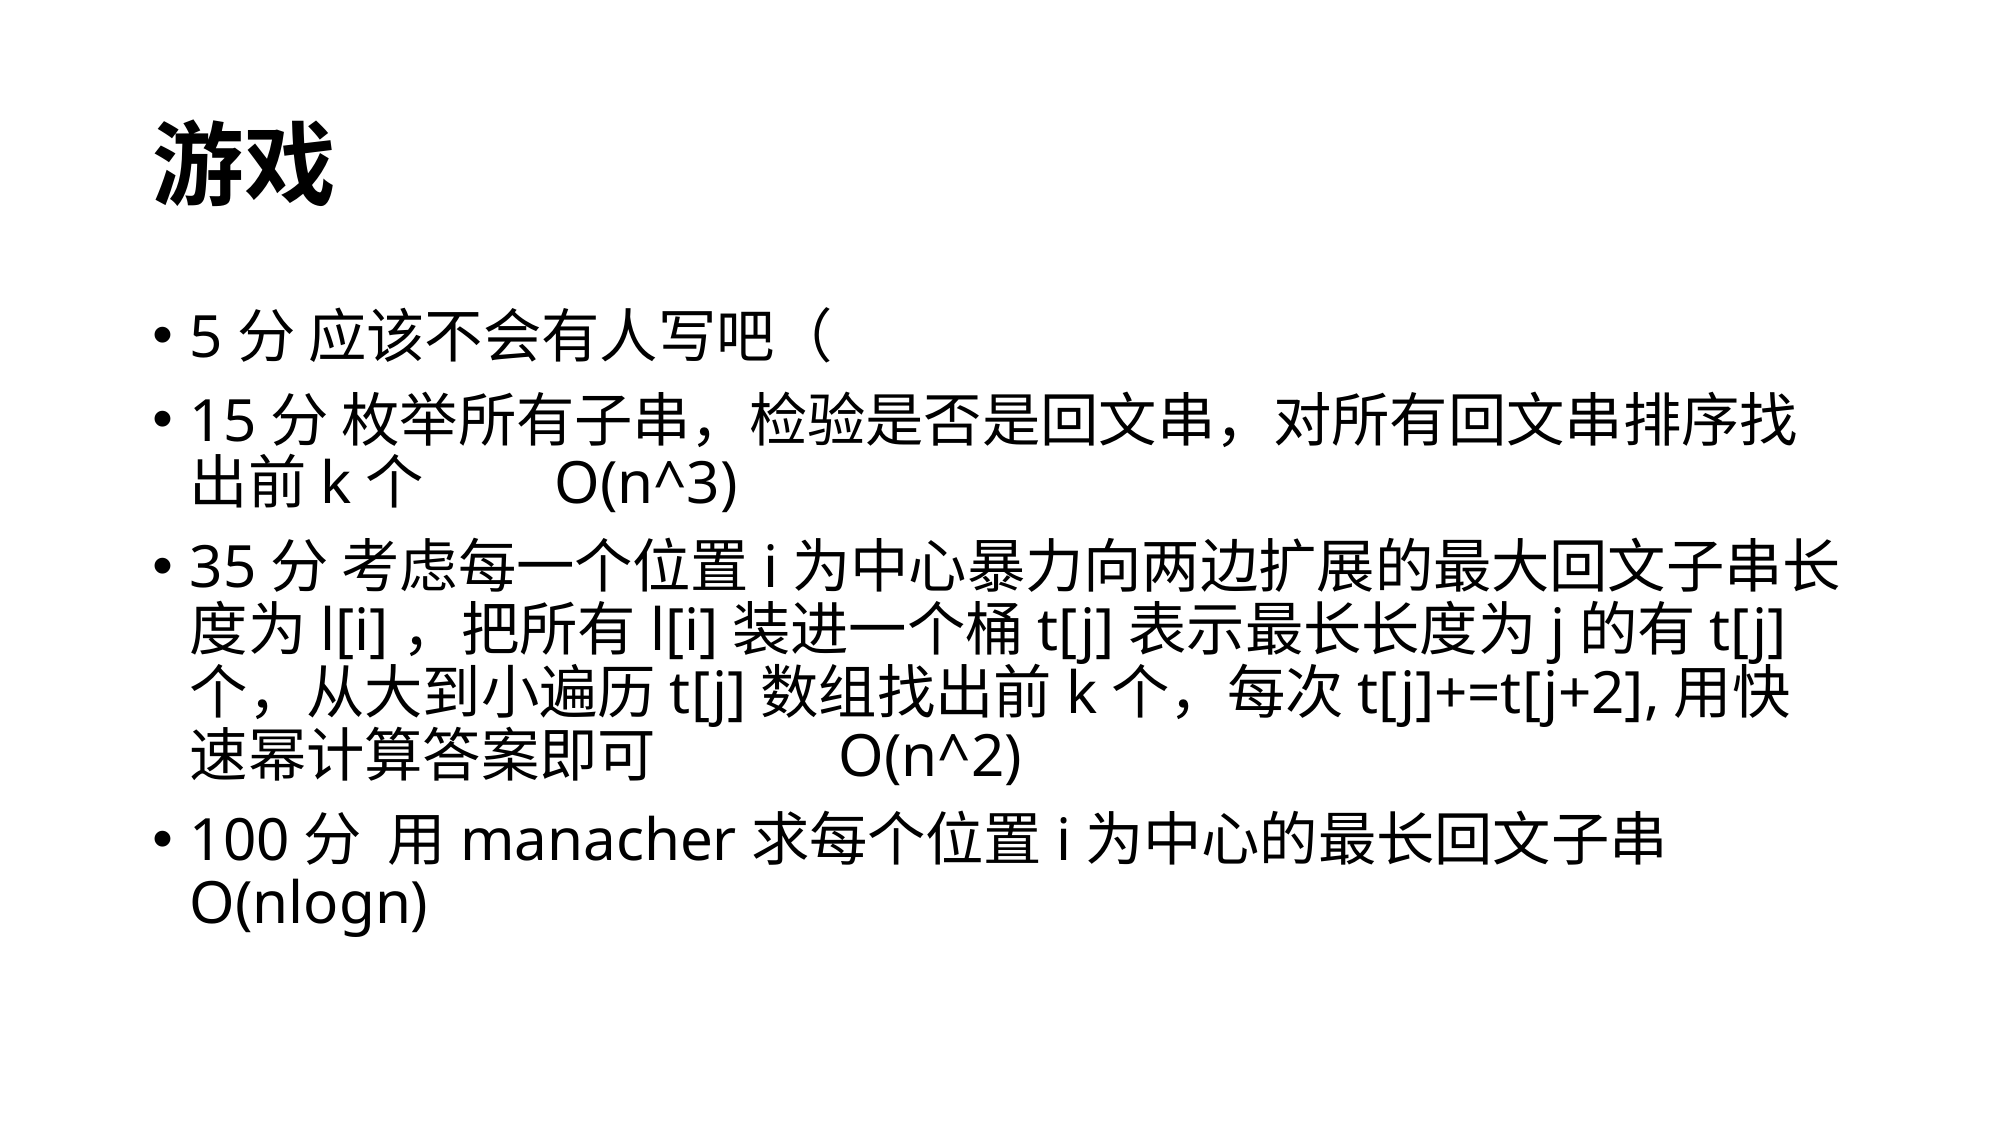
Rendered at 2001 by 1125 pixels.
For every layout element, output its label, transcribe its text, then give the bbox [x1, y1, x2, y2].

title 游戏 [137, 59, 1863, 278]
list 5分 应该不会有人写吧（ 15分 枚举所有子串，检验是否是回文串，对所有回文串排序找出前k个 O(n^3) 35分 考虑每一个位置i为中心暴力向两边扩展的最大回文子串长度为l[i]，把所有l[i]装进一个桶t[j]表示最长长度为j的有t[j]个，从大到小遍历t[j]数组找出前k个，每次t[j]+=t[j+2],用快速幂计算答案即可 O(n^2) 100分 用manacher求每个位置i为中心的最长回文子串O(nlogn) [137, 299, 1863, 1014]
